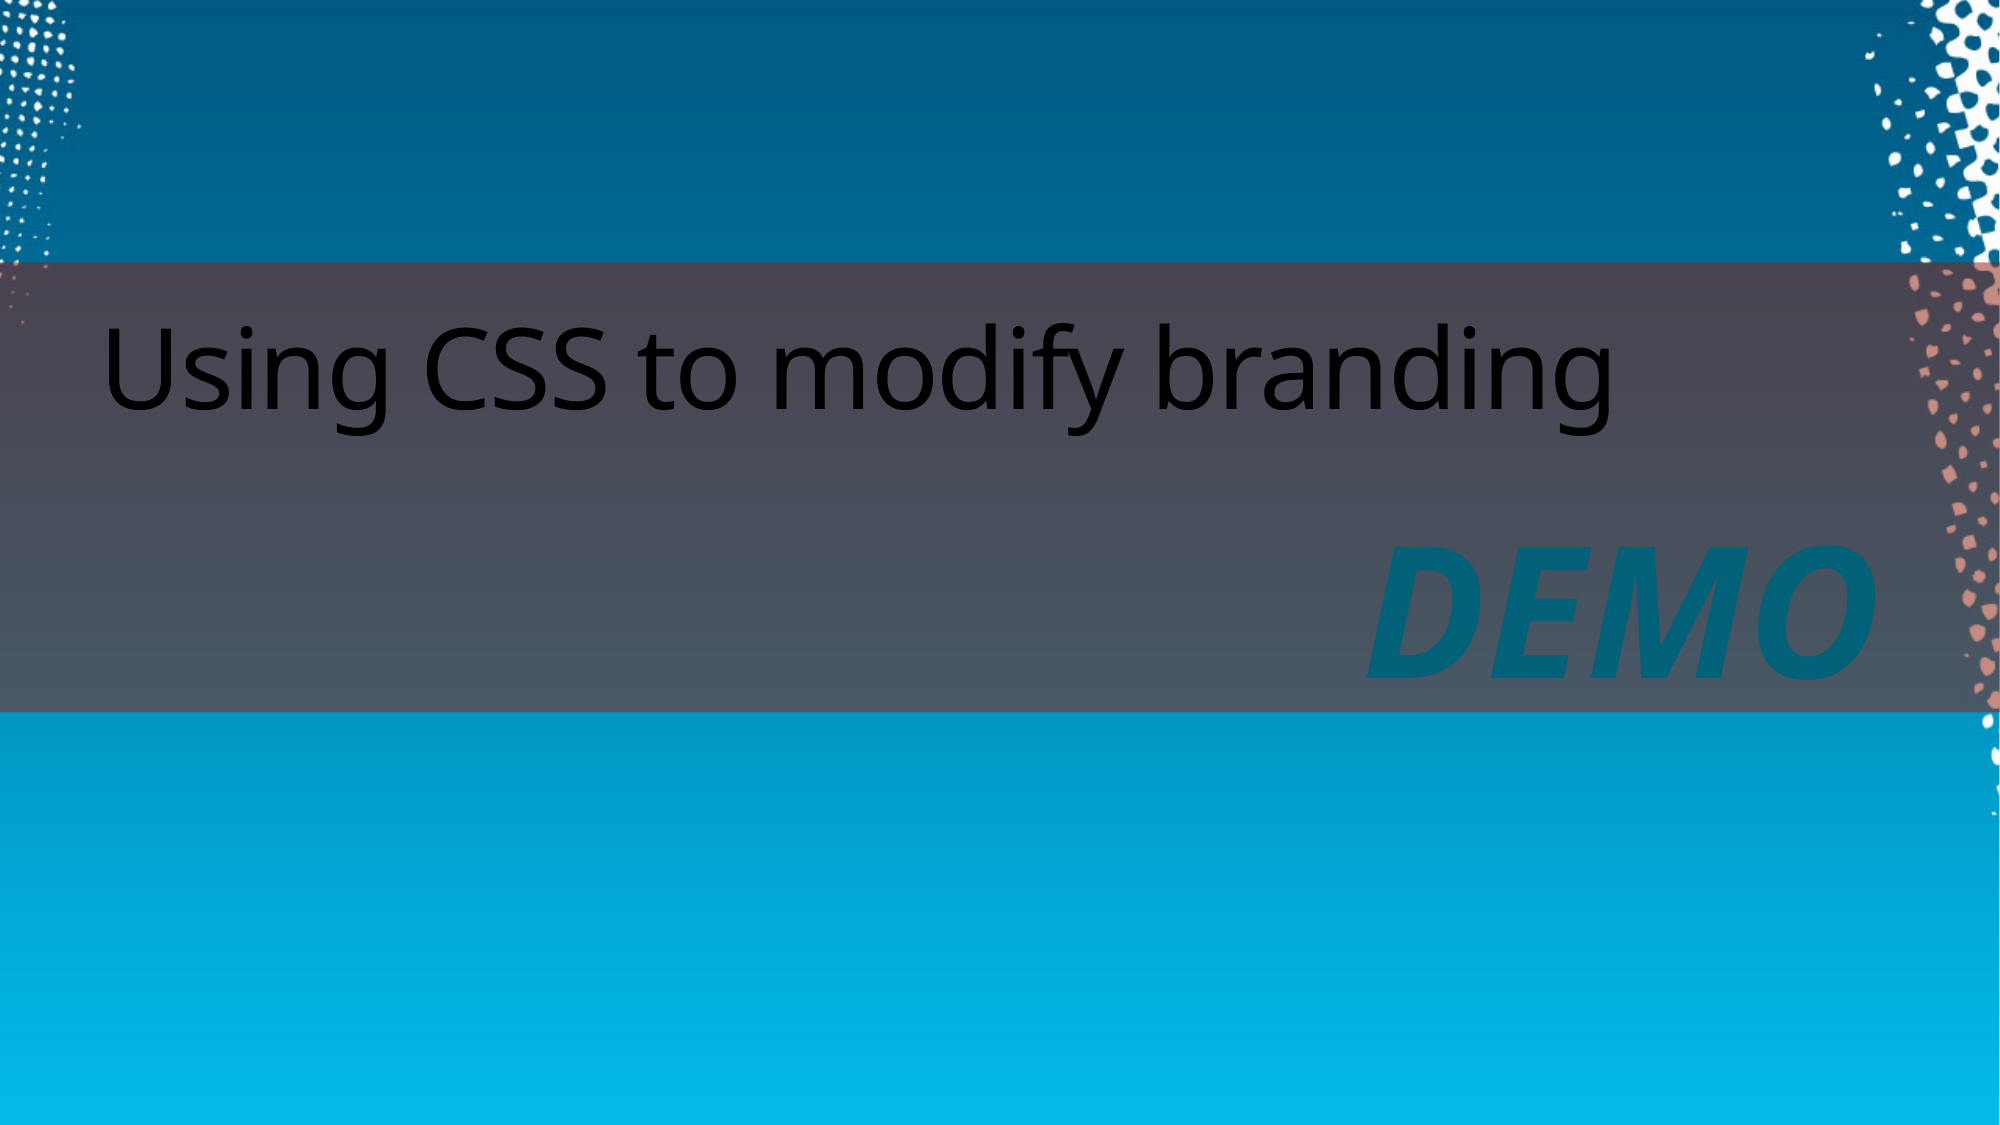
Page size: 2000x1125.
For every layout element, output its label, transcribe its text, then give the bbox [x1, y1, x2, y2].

picture [31, 131, 37, 138]
picture [1929, 27, 1945, 45]
picture [1925, 141, 1935, 155]
picture [1898, 188, 1912, 198]
picture [18, 0, 29, 6]
picture [1911, 223, 1918, 230]
picture [10, 69, 17, 78]
picture [0, 155, 5, 163]
picture [33, 0, 42, 10]
picture [58, 32, 66, 41]
picture [1866, 51, 1874, 59]
picture [1945, 213, 1955, 220]
picture [28, 42, 36, 53]
picture [1914, 164, 1923, 177]
picture [18, 13, 26, 19]
picture [1889, 152, 1901, 166]
picture [1922, 200, 1934, 207]
picture [1932, 235, 1943, 241]
picture [6, 97, 12, 105]
picture [1894, 99, 1902, 106]
picture [1957, 187, 1971, 200]
picture [1875, 83, 1881, 96]
picture [34, 101, 43, 111]
picture [41, 59, 48, 67]
picture [13, 41, 25, 49]
picture [1915, 109, 1924, 119]
picture [11, 55, 21, 64]
picture [1955, 246, 1965, 256]
picture [1935, 177, 1945, 189]
picture [38, 74, 47, 80]
picture [1907, 77, 1917, 83]
picture [1938, 122, 1950, 133]
picture [16, 22, 23, 34]
picture [16, 143, 21, 151]
picture [17, 129, 23, 136]
picture [1881, 117, 1891, 130]
picture [45, 16, 55, 24]
picture [1925, 87, 1941, 99]
picture [1892, 212, 1902, 216]
picture [47, 0, 57, 10]
picture [42, 31, 53, 39]
picture [1946, 155, 1961, 167]
picture [0, 40, 9, 45]
picture [1900, 240, 1912, 254]
picture [55, 62, 62, 69]
picture [1921, 0, 1934, 8]
picture [33, 88, 42, 97]
picture [24, 72, 32, 79]
picture [33, 116, 40, 124]
picture [1982, 713, 1993, 729]
picture [26, 57, 34, 68]
picture [29, 27, 38, 38]
picture [1935, 0, 2000, 262]
picture [3, 10, 11, 18]
picture [1920, 257, 1932, 262]
picture [56, 47, 64, 55]
picture [1991, 747, 2000, 765]
title Using CSS to modify branding [99, 312, 1780, 538]
picture [9, 84, 15, 91]
picture [30, 14, 40, 23]
picture [43, 42, 49, 53]
picture [0, 24, 9, 33]
picture [54, 76, 60, 83]
